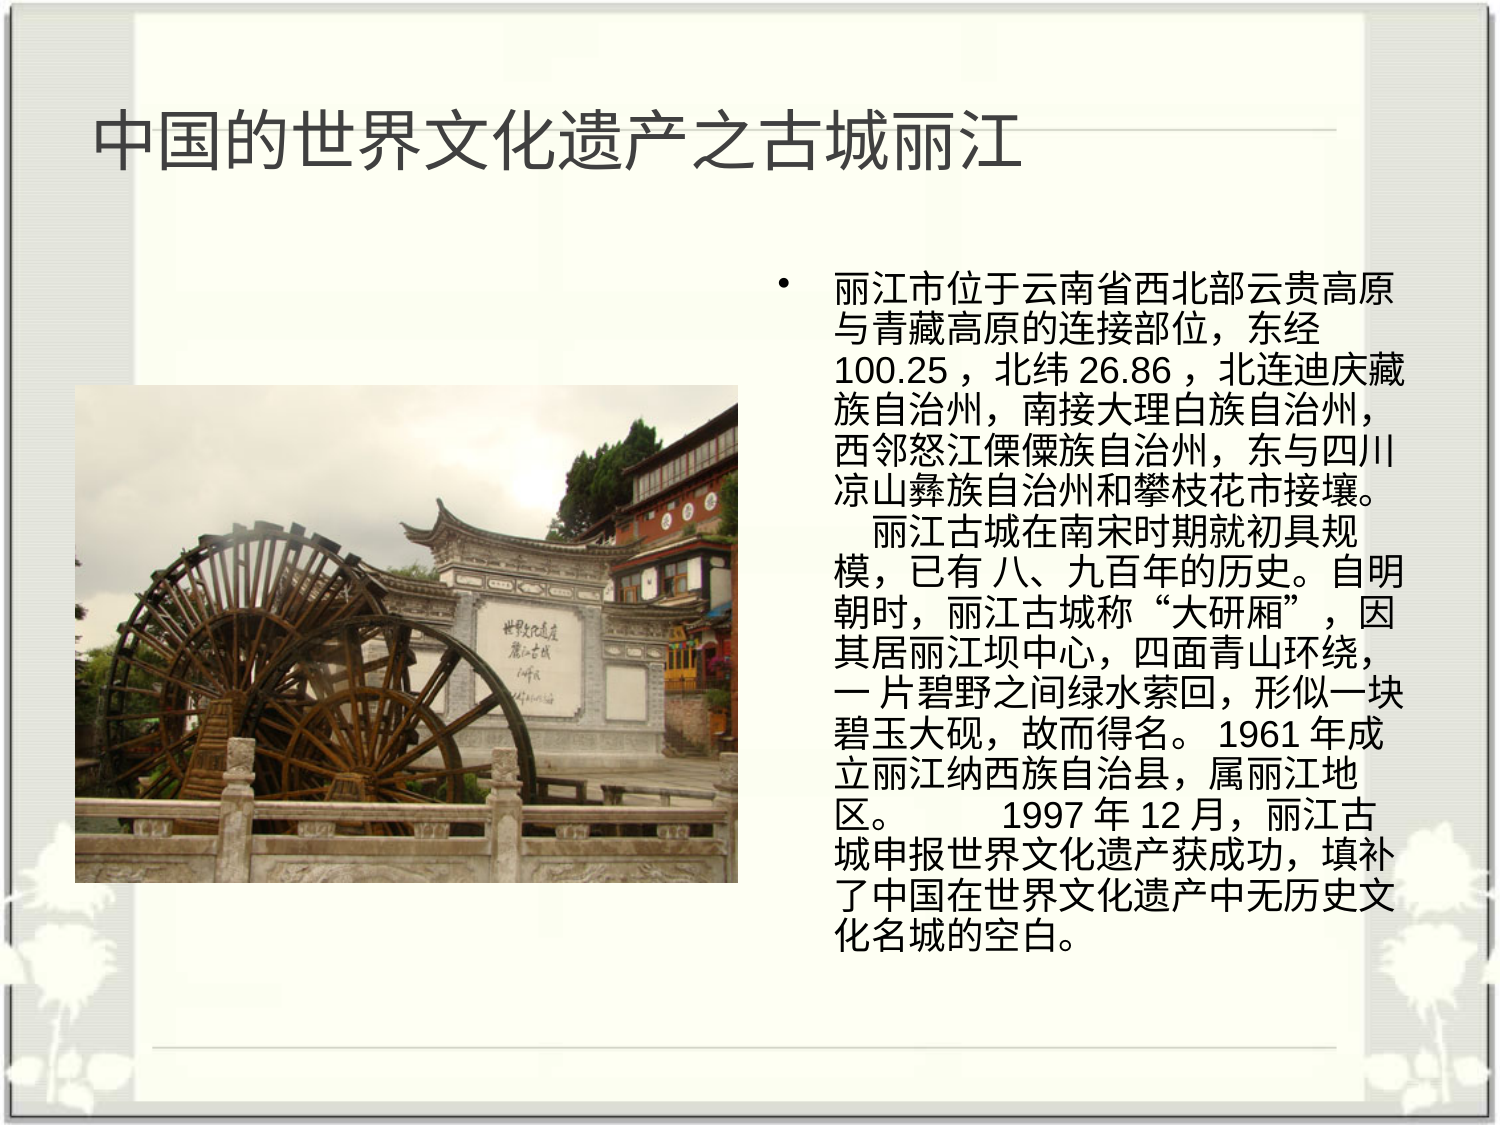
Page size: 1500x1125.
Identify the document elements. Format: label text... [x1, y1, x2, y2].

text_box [74, 385, 738, 883]
picture [0, 0, 1500, 1125]
list 丽江市位于云南省西北部云贵高原与青藏高原的连接部位，东经100.25，北纬26.86，北连迪庆藏族自治州，南接大理白族自治州，西邻怒江傈僳族自治州，东与四川凉山彝族自治州和攀枝花市接壤。 丽江古城在南宋时期就初具规模，已有 八、九百年的历史。自明朝时，丽江古城称“大研厢”，因其居丽江坝中心，四面青山环绕，一 片碧野之间绿水萦回，形似一块碧玉大砚，故而得名。1961年成立丽江纳西族自治县，属丽江地区。 1997年12月，丽江古城申报世界文化遗产获成功，填补了中国在世界文化遗产中无历史文化名城的空白。 [762, 262, 1426, 1006]
title 中国的世界文化遗产之古城丽江 [74, 44, 1426, 233]
